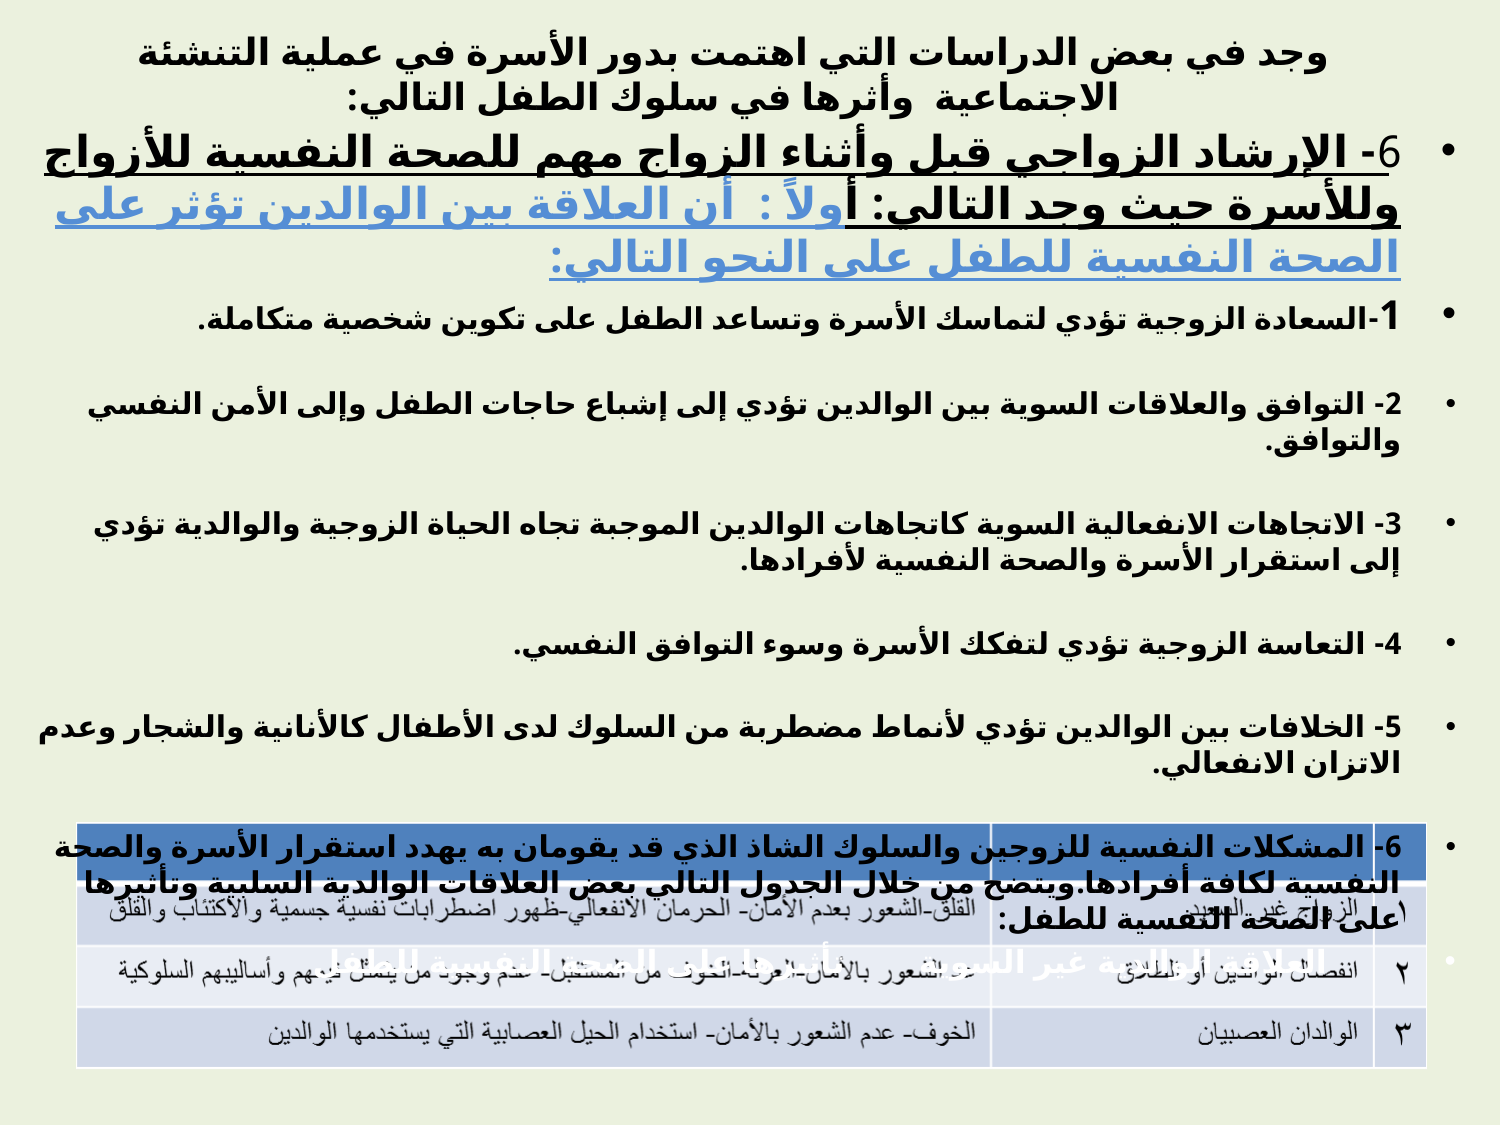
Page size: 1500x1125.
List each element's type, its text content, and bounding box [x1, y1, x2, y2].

title وجد في بعض الدراسات التي اهتمت بدور الأسرة في عملية التنشئة الاجتماعية وأثرها في سلوك الطفل التالي: [41, 45, 1425, 102]
picture [75, 822, 1427, 1083]
list 6- الإرشاد الزواجي قبل وأثناء الزواج مهم للصحة النفسية للأزواج وللأسرة حيث وجد التالي: أولاً : أن العلاقة بين الوالدين تؤثر على الصحة النفسية للطفل على النحو التالي: 1-السعادة الزوجية تؤدي لتماسك الأسرة وتساعد الطفل على تكوين شخصية متكاملة. 2- التوافق والعلاقات السوية بين الوالدين تؤدي إلى إشباع حاجات الطفل وإلى الأمن النفسي والتوافق. 3- الاتجاهات الانفعالية السوية كاتجاهات الوالدين الموجبة تجاه الحياة الزوجية والوالدية تؤدي إلى استقرار الأسرة والصحة النفسية لأفرادها. 4- التعاسة الزوجية تؤدي لتفكك الأسرة وسوء التوافق النفسي. 5- الخلافات بين الوالدين تؤدي لأنماط مضطربة من السلوك لدى الأطفال كالأنانية والشجار وعدم الاتزان الانفعالي. 6- المشكلات النفسية للزوجين والسلوك الشاذ الذي قد يقومان به يهدد استقرار الأسرة والصحة النفسية لكافة أفرادها.ويتضح من خلال الجدول التالي بعض العلاقات الوالدية السلبية وتأثيرها على الصحة النفسية للطفل: العلاقة الوالدية غير السوية تأثيرها على الصحة النفسية للطفل [21, 115, 1471, 996]
